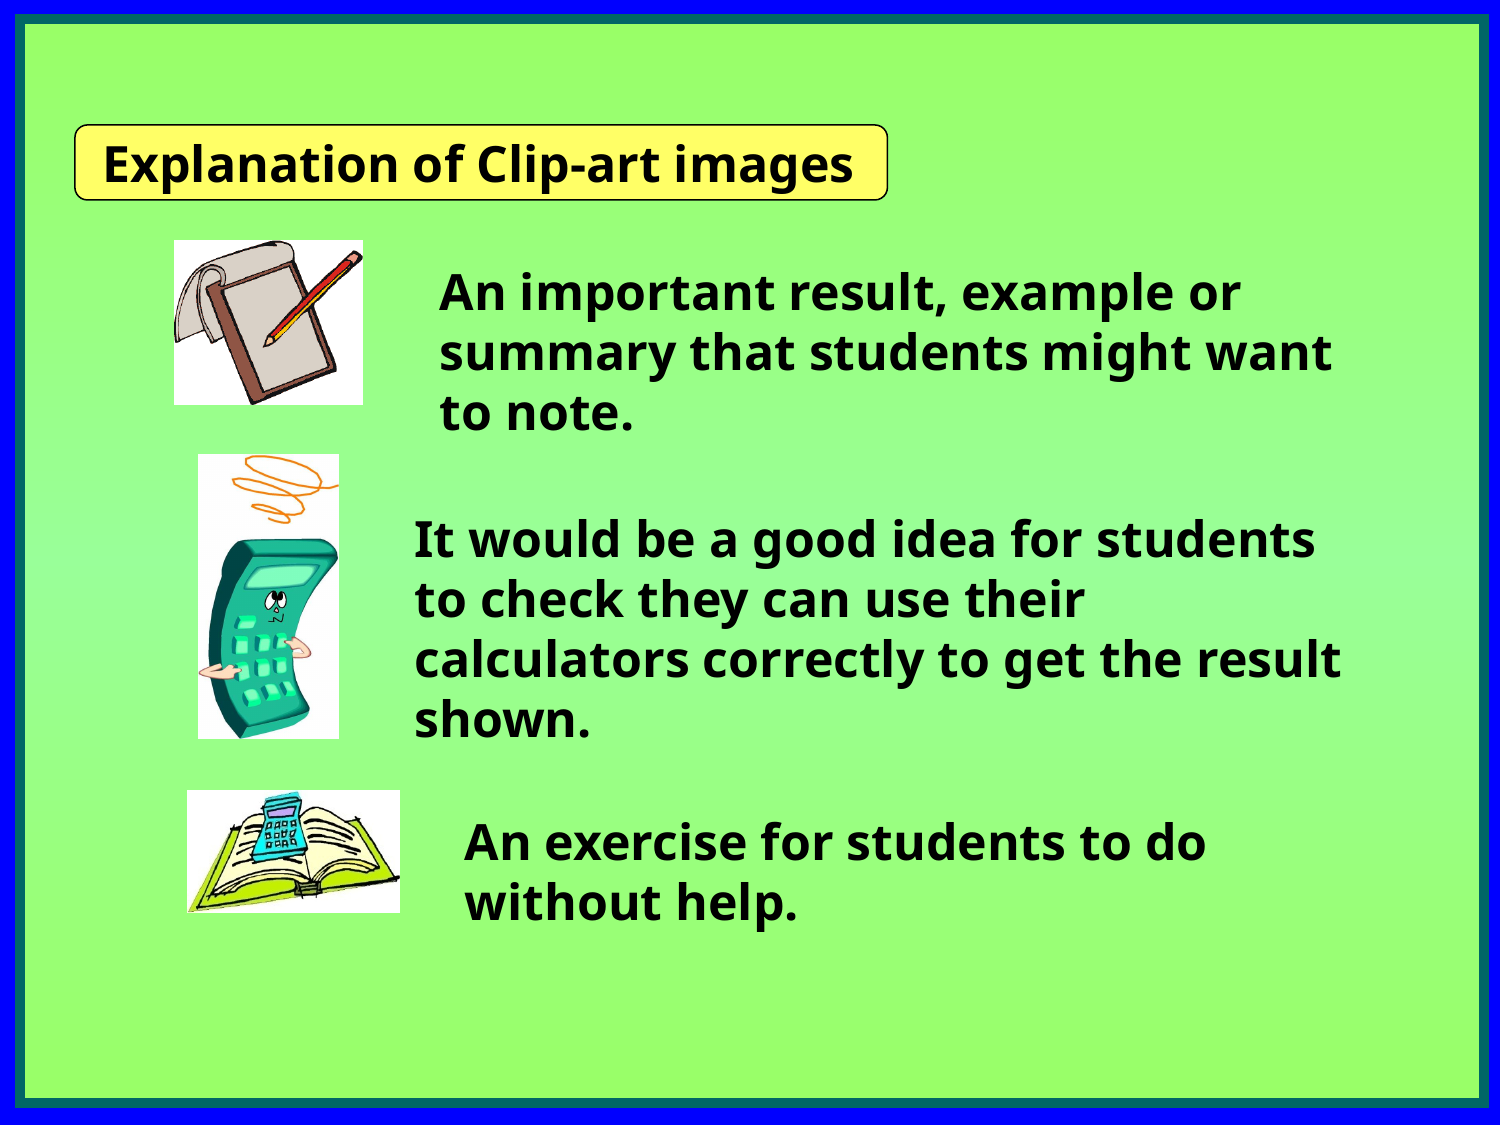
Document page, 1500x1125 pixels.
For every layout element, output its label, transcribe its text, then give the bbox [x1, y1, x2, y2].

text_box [174, 240, 1388, 449]
text_box It would be a good idea for students to check they can use their calculators correctly to get the result shown. [399, 499, 1363, 755]
picture [198, 454, 339, 739]
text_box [187, 790, 1413, 939]
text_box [74, 124, 888, 201]
